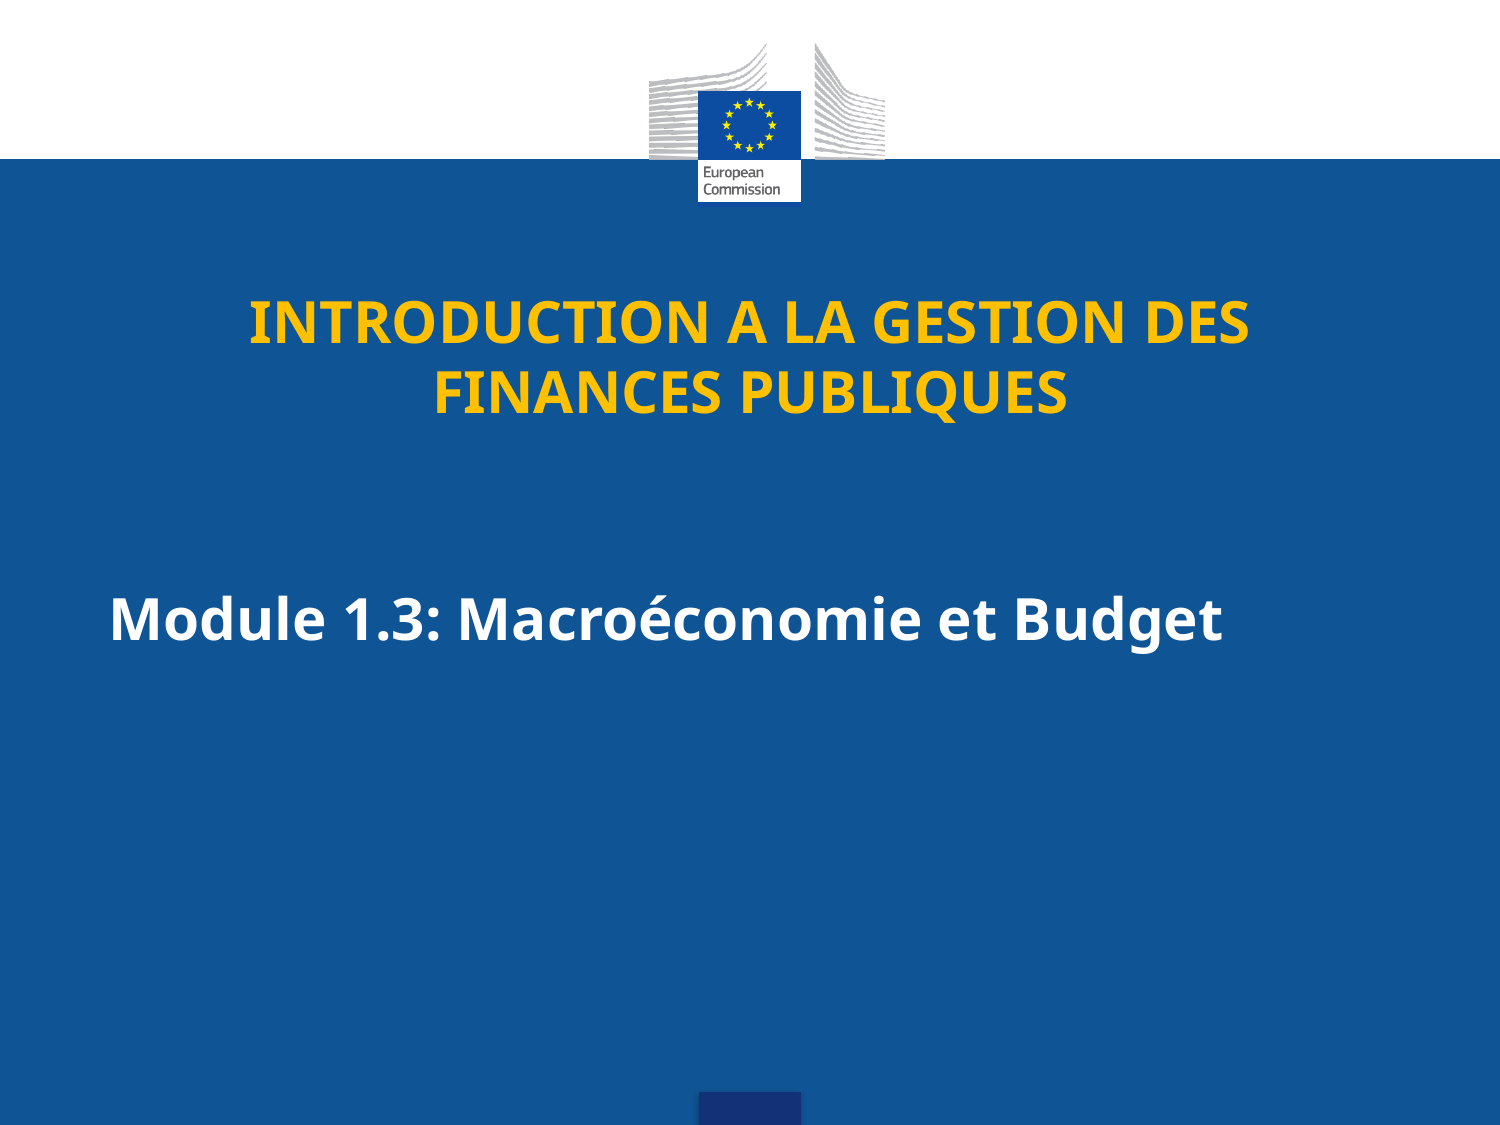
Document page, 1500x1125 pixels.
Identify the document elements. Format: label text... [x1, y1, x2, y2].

subtitle Module 1.3: Macroéconomie et Budget [93, 574, 1407, 716]
title INTRODUCTION A LA GESTION DES FINANCES PUBLIQUES [157, 290, 1342, 421]
